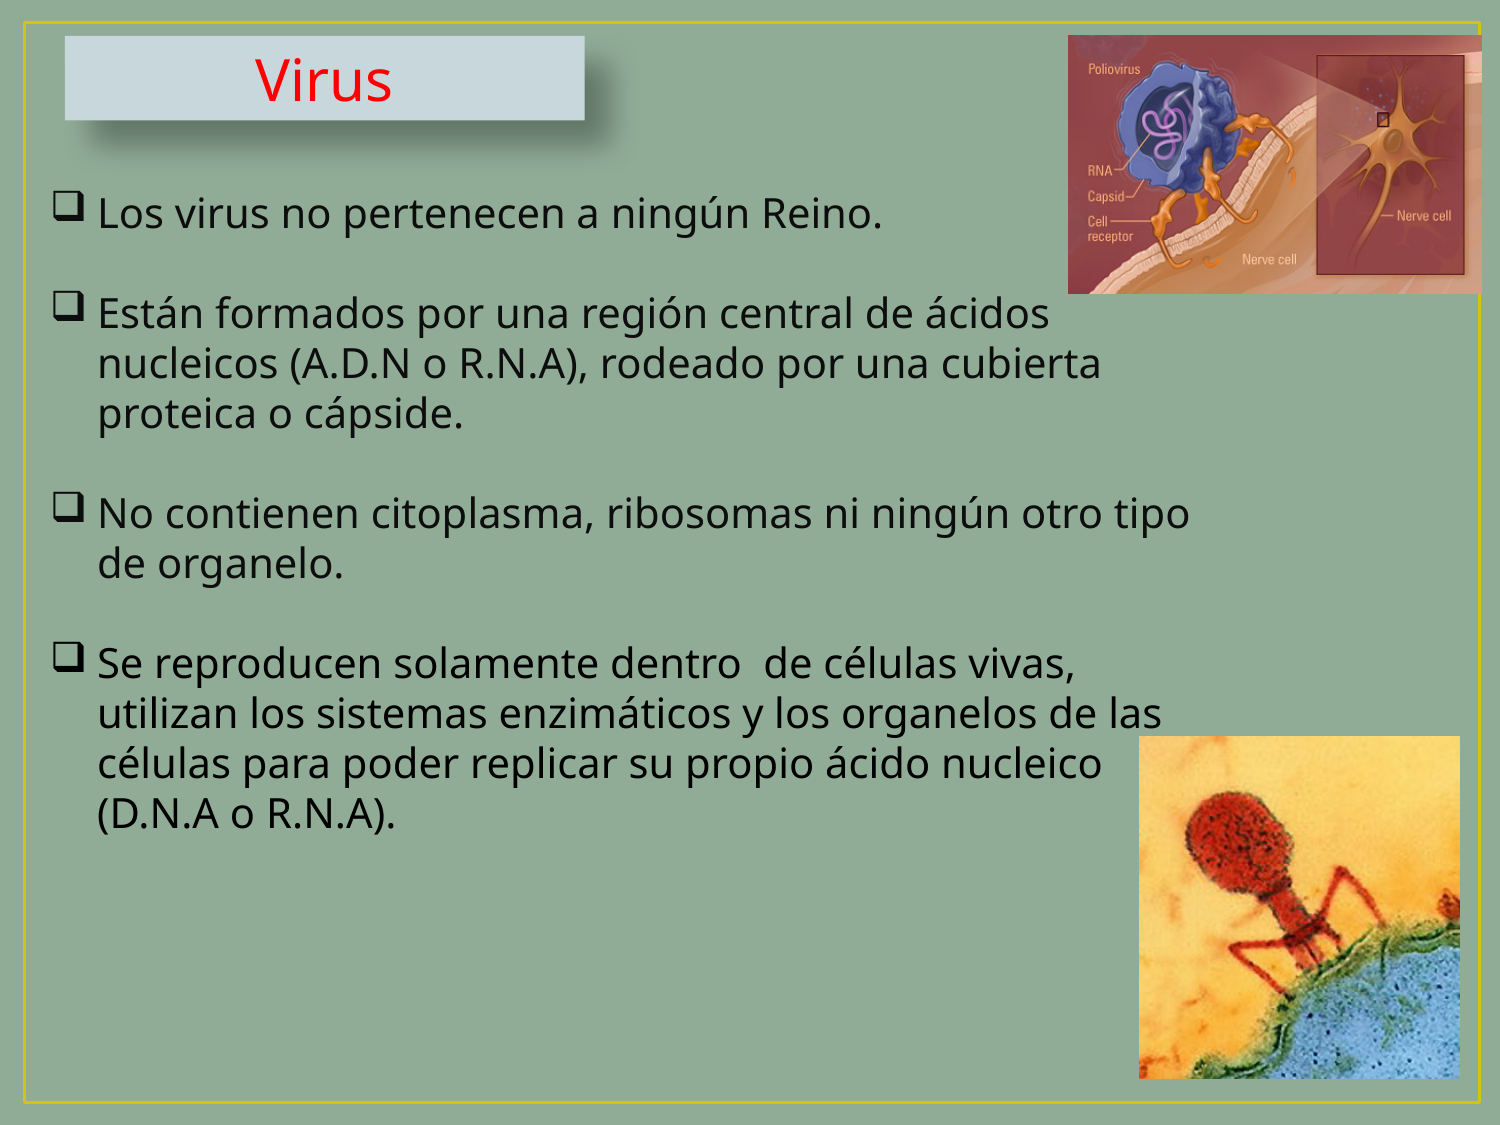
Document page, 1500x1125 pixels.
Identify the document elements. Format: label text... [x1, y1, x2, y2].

text_box Los virus no pertenecen a ningún Reino. Están formados por una región central de ácidos nucleicos (A.D.N o R.N.A), rodeado por una cubierta proteica o cápside. No contienen citoplasma, ribosomas ni ningún otro tipo de organelo. Se reproducen solamente dentro de células vivas, utilizan los sistemas enzimáticos y los organelos de las células para poder replicar su propio ácido nucleico (D.N.A o R.N.A). [35, 179, 1241, 845]
picture [1068, 35, 1483, 294]
text_box Virus [64, 35, 585, 121]
picture [1139, 735, 1460, 1079]
